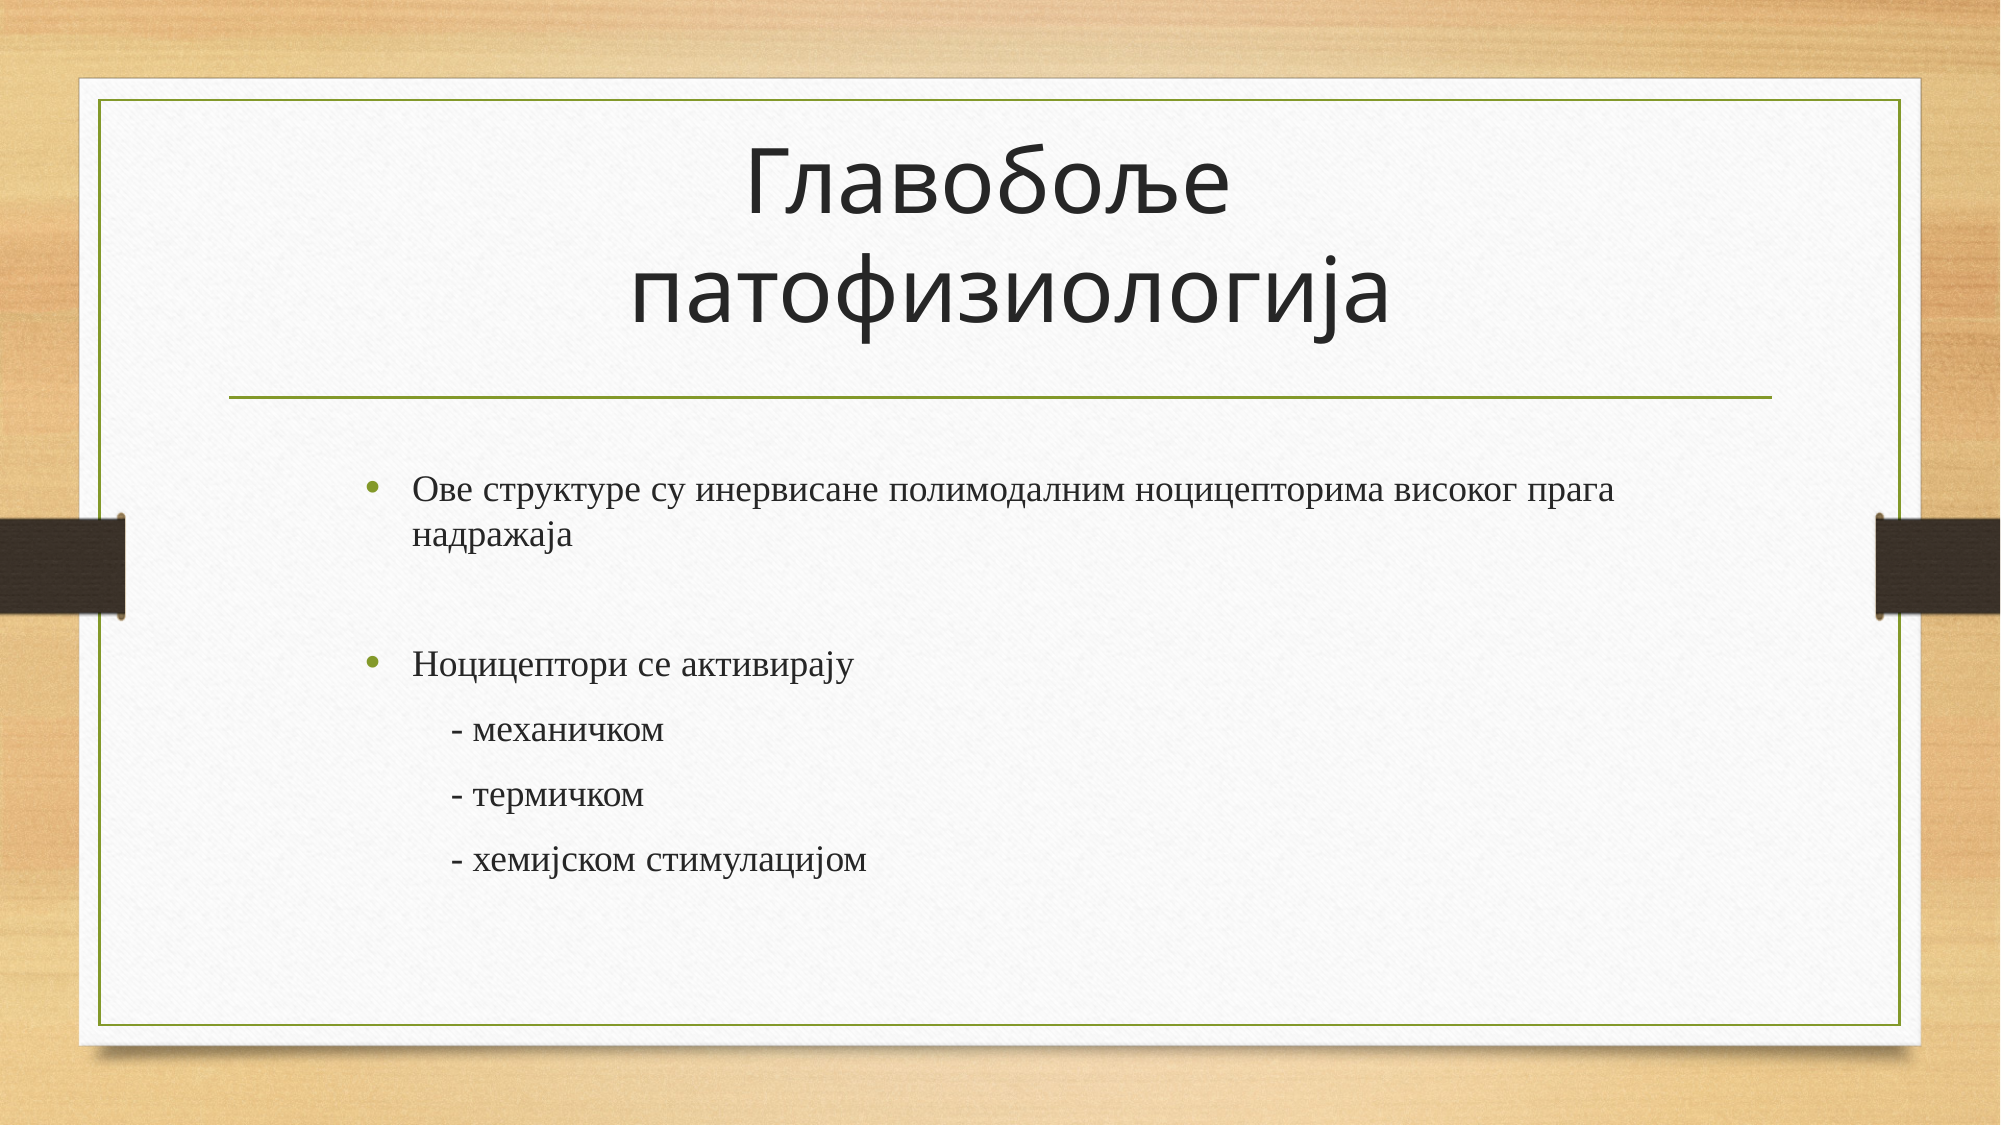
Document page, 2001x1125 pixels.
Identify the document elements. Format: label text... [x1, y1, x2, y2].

list Ове структуре су инервисане полимодалним ноцицепторима високог прага надражаја Ноцицептори се активирају - механичком - термичком - хемијском стимулацијом [350, 456, 1686, 917]
title Главобоље патофизиологија [249, 114, 1750, 350]
picture [0, 0, 2001, 1125]
